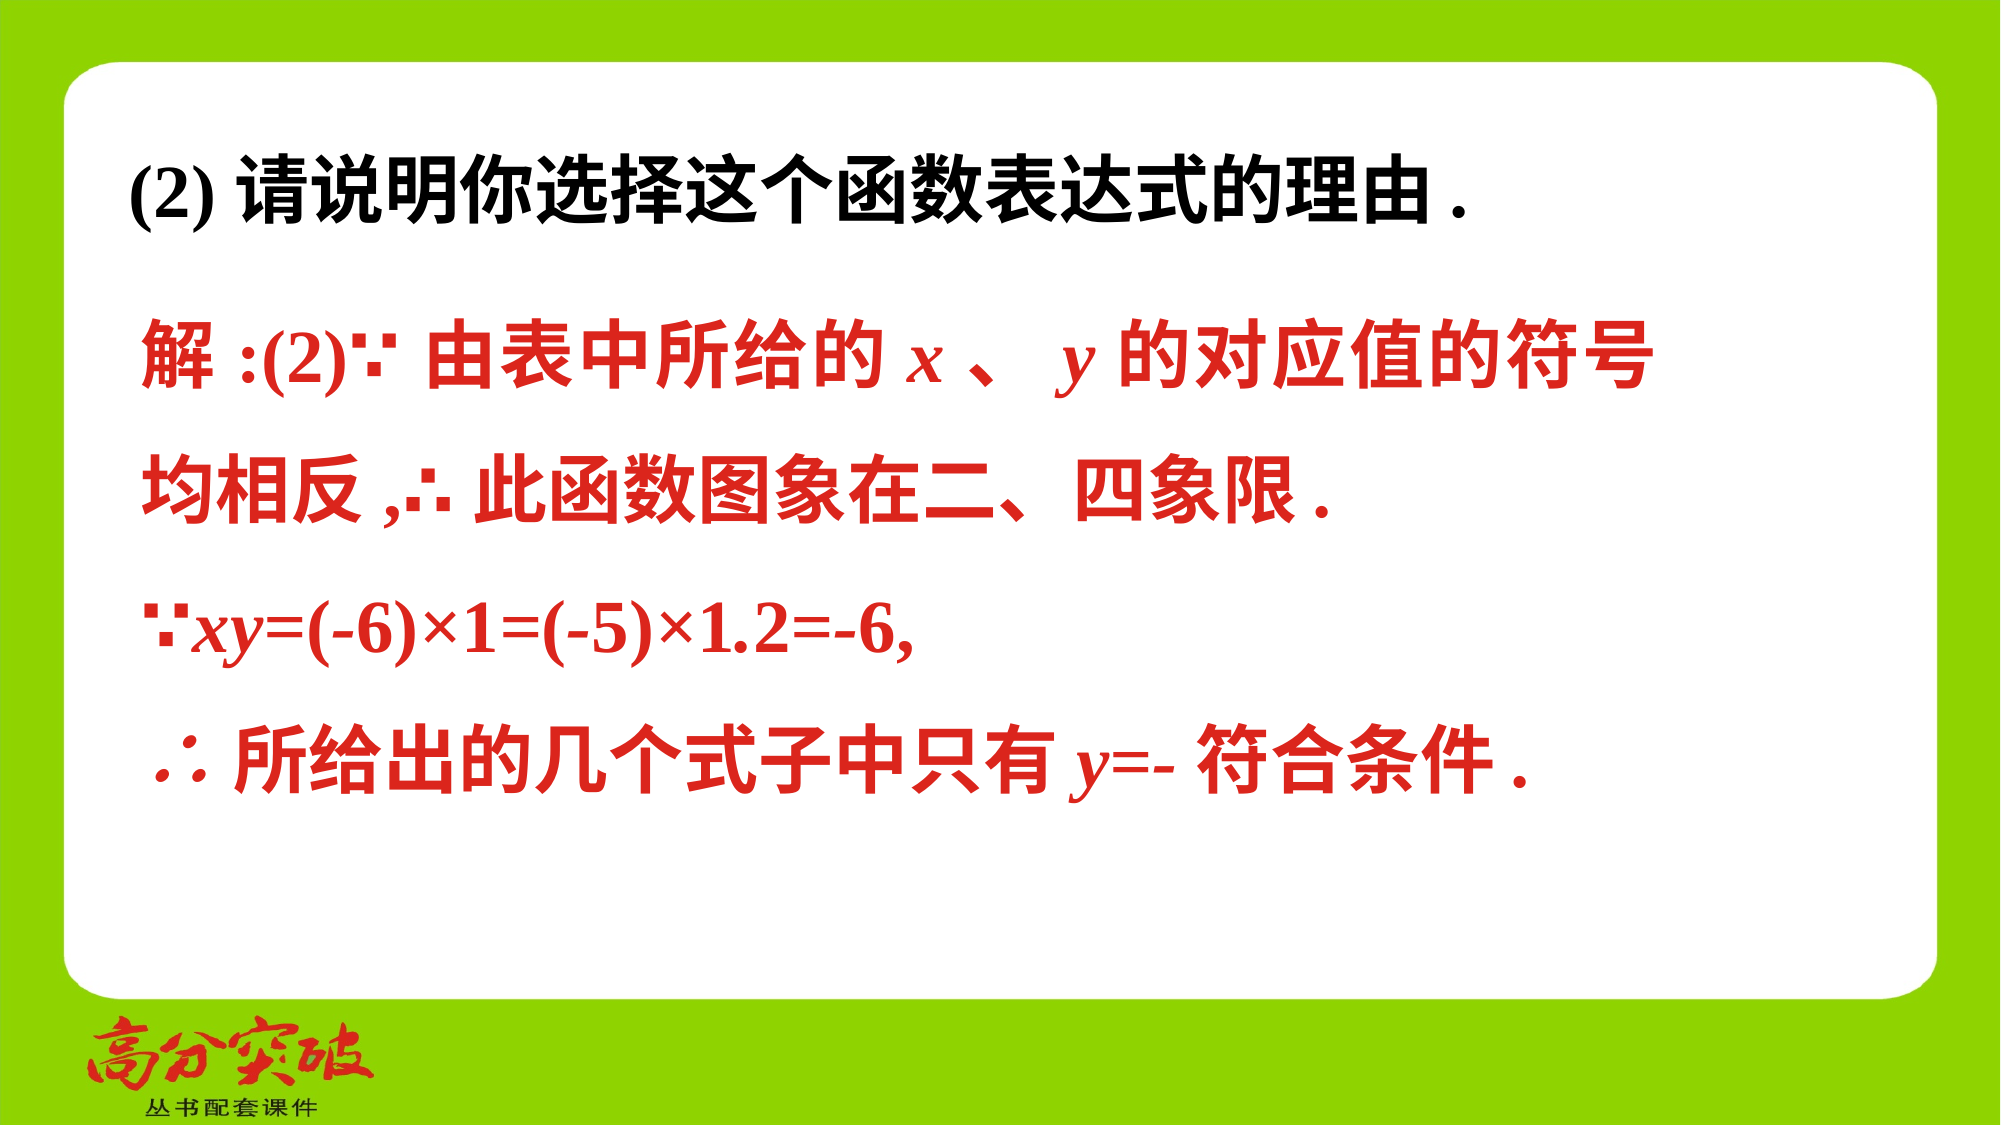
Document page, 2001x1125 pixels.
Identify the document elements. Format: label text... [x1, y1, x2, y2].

text_box (2)请说明你选择这个函数表达式的理由. [114, 89, 1461, 240]
picture [0, 0, 2001, 1125]
